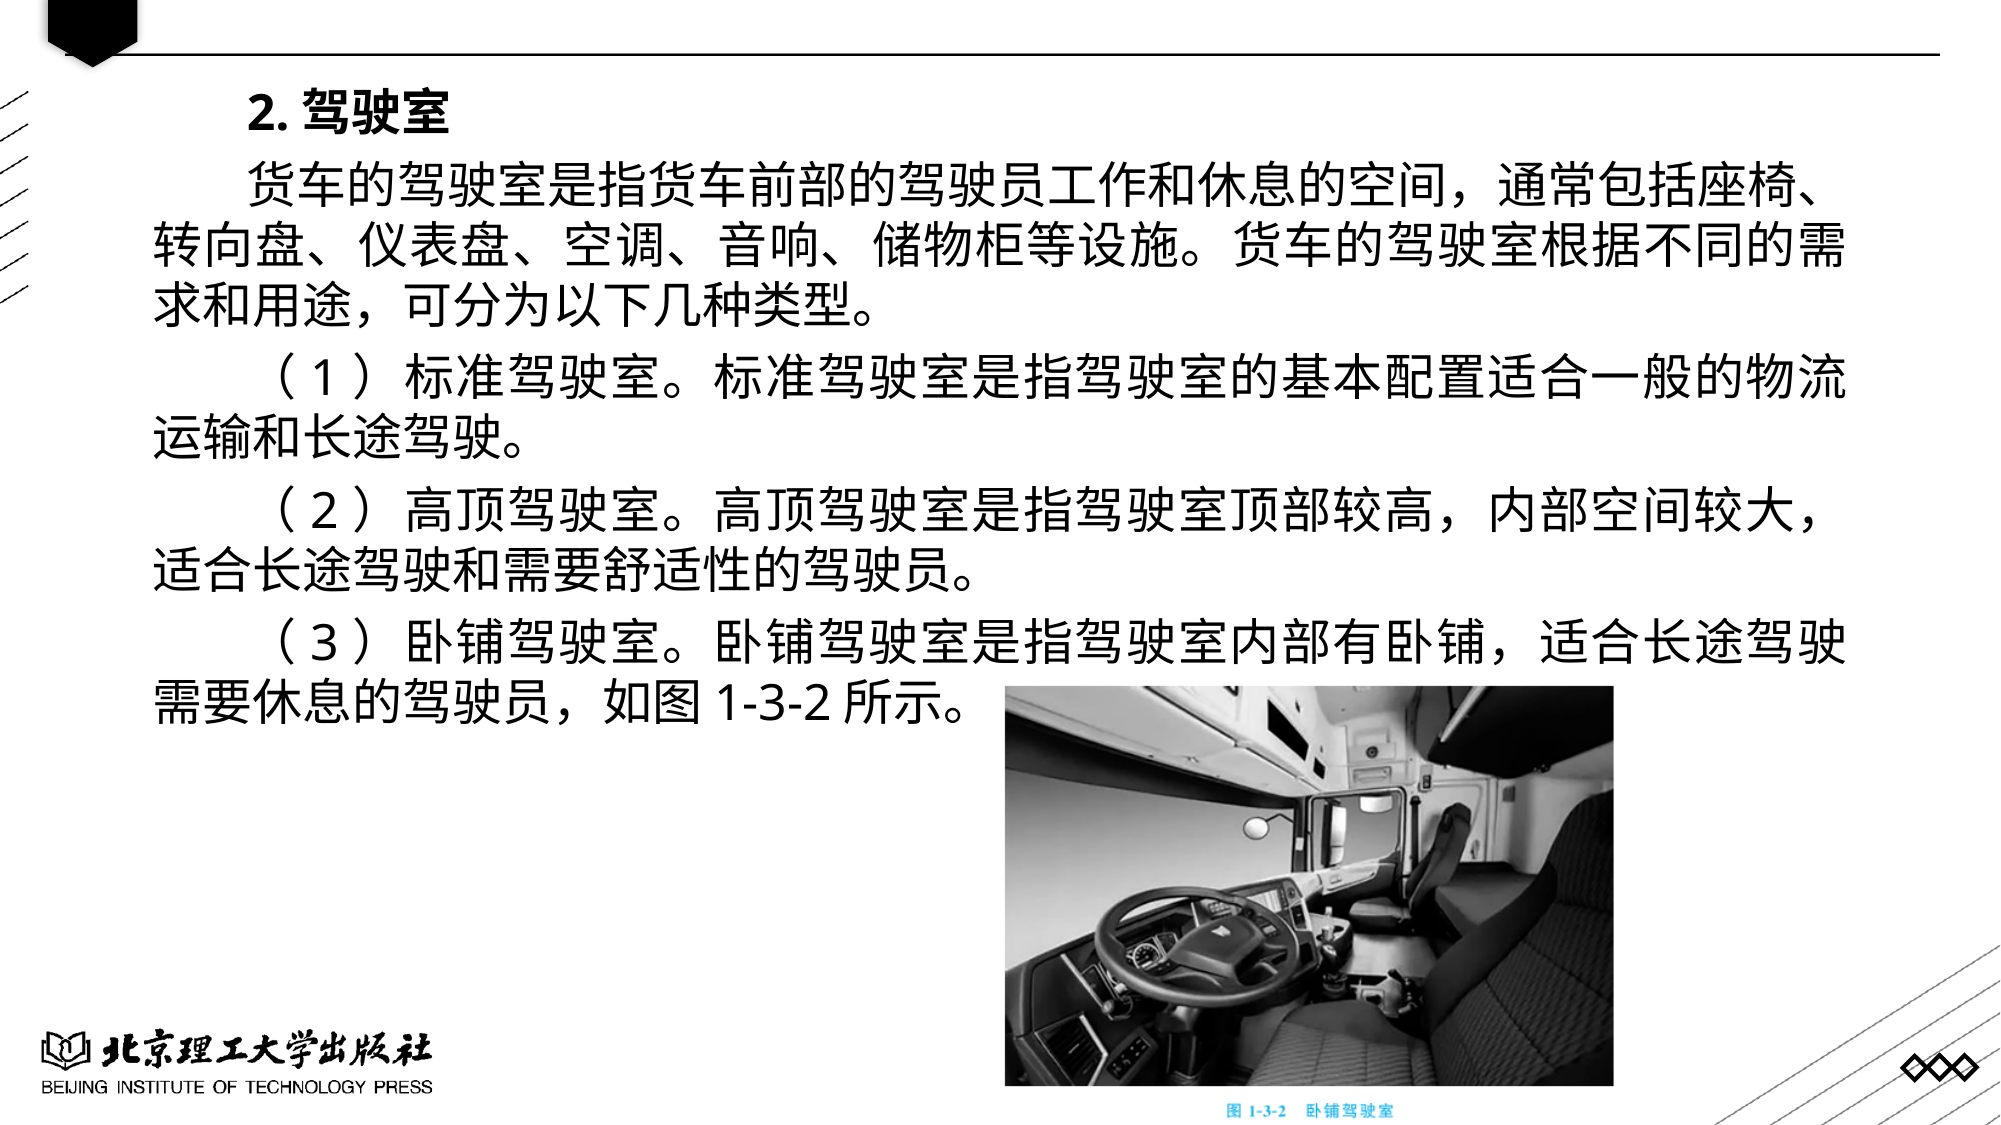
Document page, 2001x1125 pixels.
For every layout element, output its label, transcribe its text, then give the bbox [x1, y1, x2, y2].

text_box 2.驾驶室 货车的驾驶室是指货车前部的驾驶员工作和休息的空间，通常包括座椅、转向盘、仪表盘、空调、音响、储物柜等设施。货车的驾驶室根据不同的需求和用途，可分为以下几种类型。 （1）标准驾驶室。标准驾驶室是指驾驶室的基本配置适合一般的物流运输和长途驾驶。 （2）高顶驾驶室。高顶驾驶室是指驾驶室顶部较高，内部空间较大，适合长途驾驶和需要舒适性的驾驶员。 （3）卧铺驾驶室。卧铺驾驶室是指驾驶室内部有卧铺，适合长途驾驶需要休息的驾驶员，如图1-3-2所示。 [137, 73, 1863, 739]
picture [0, 0, 2001, 1125]
